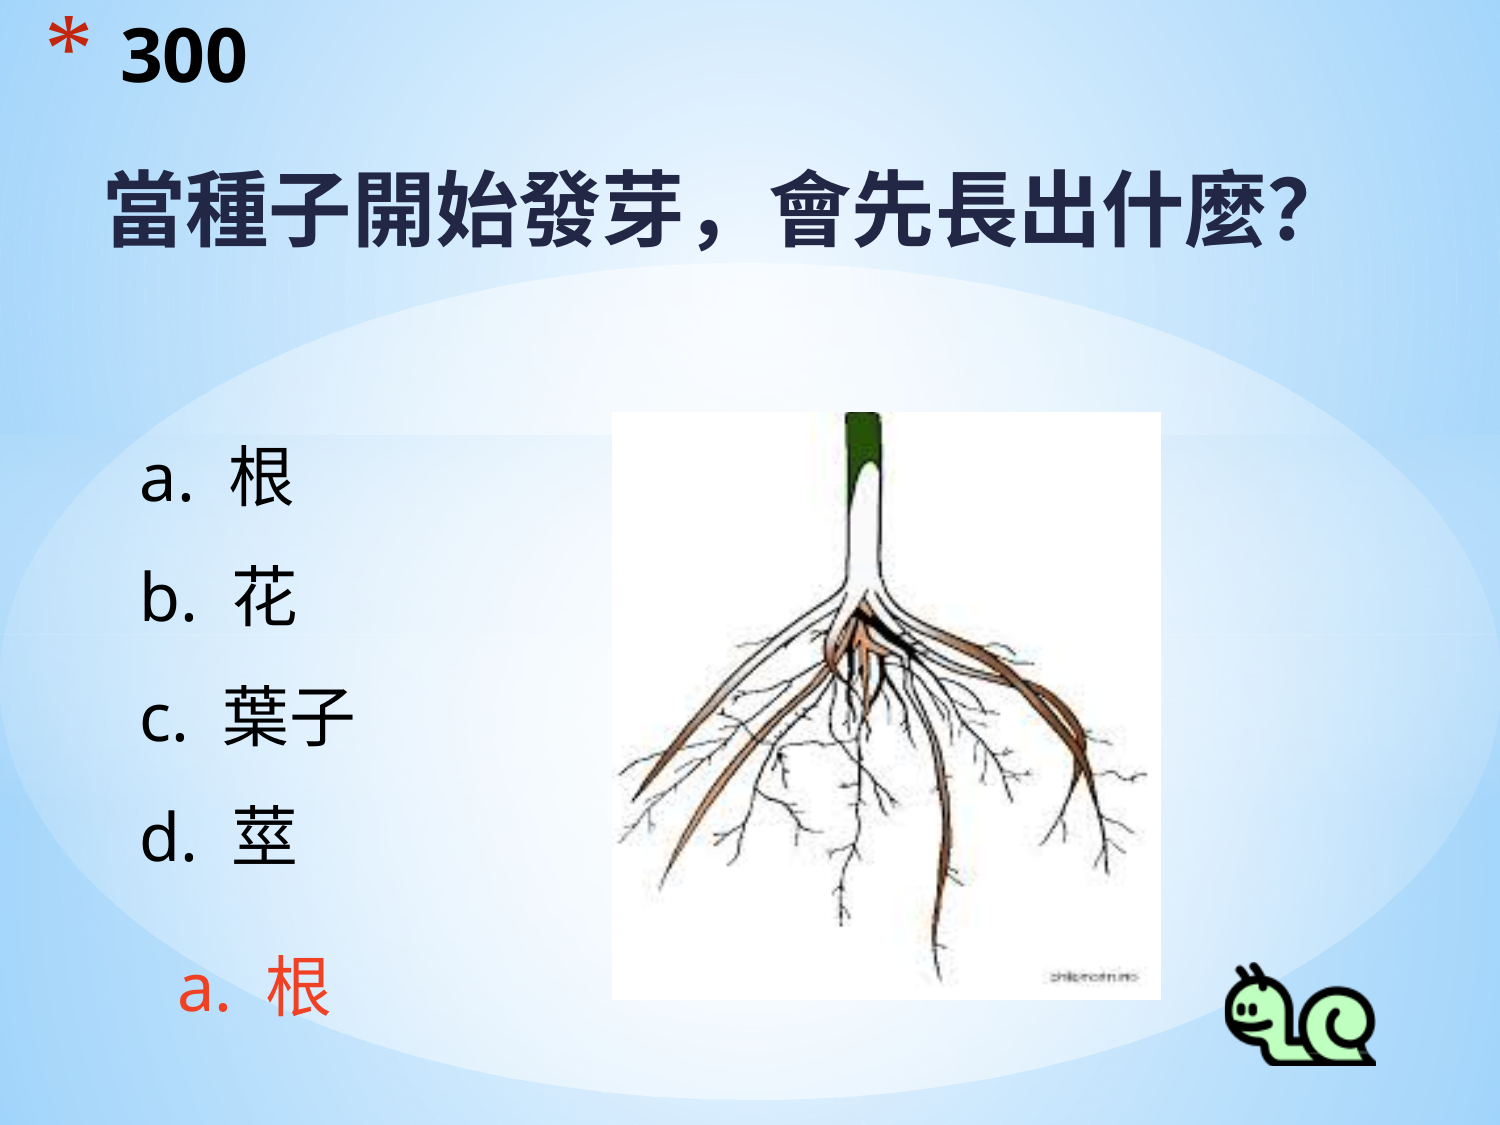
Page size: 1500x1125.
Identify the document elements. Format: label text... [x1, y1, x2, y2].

picture [1224, 962, 1377, 1067]
subtitle 當種子開始發芽，會先長出什麼？ [87, 149, 1500, 388]
picture [612, 412, 1161, 1001]
text_box a. 根 [162, 937, 975, 1125]
title 300 [0, 0, 413, 188]
text_box a. 根 b. 花 c. 葉子 d. 莖 [124, 387, 500, 882]
